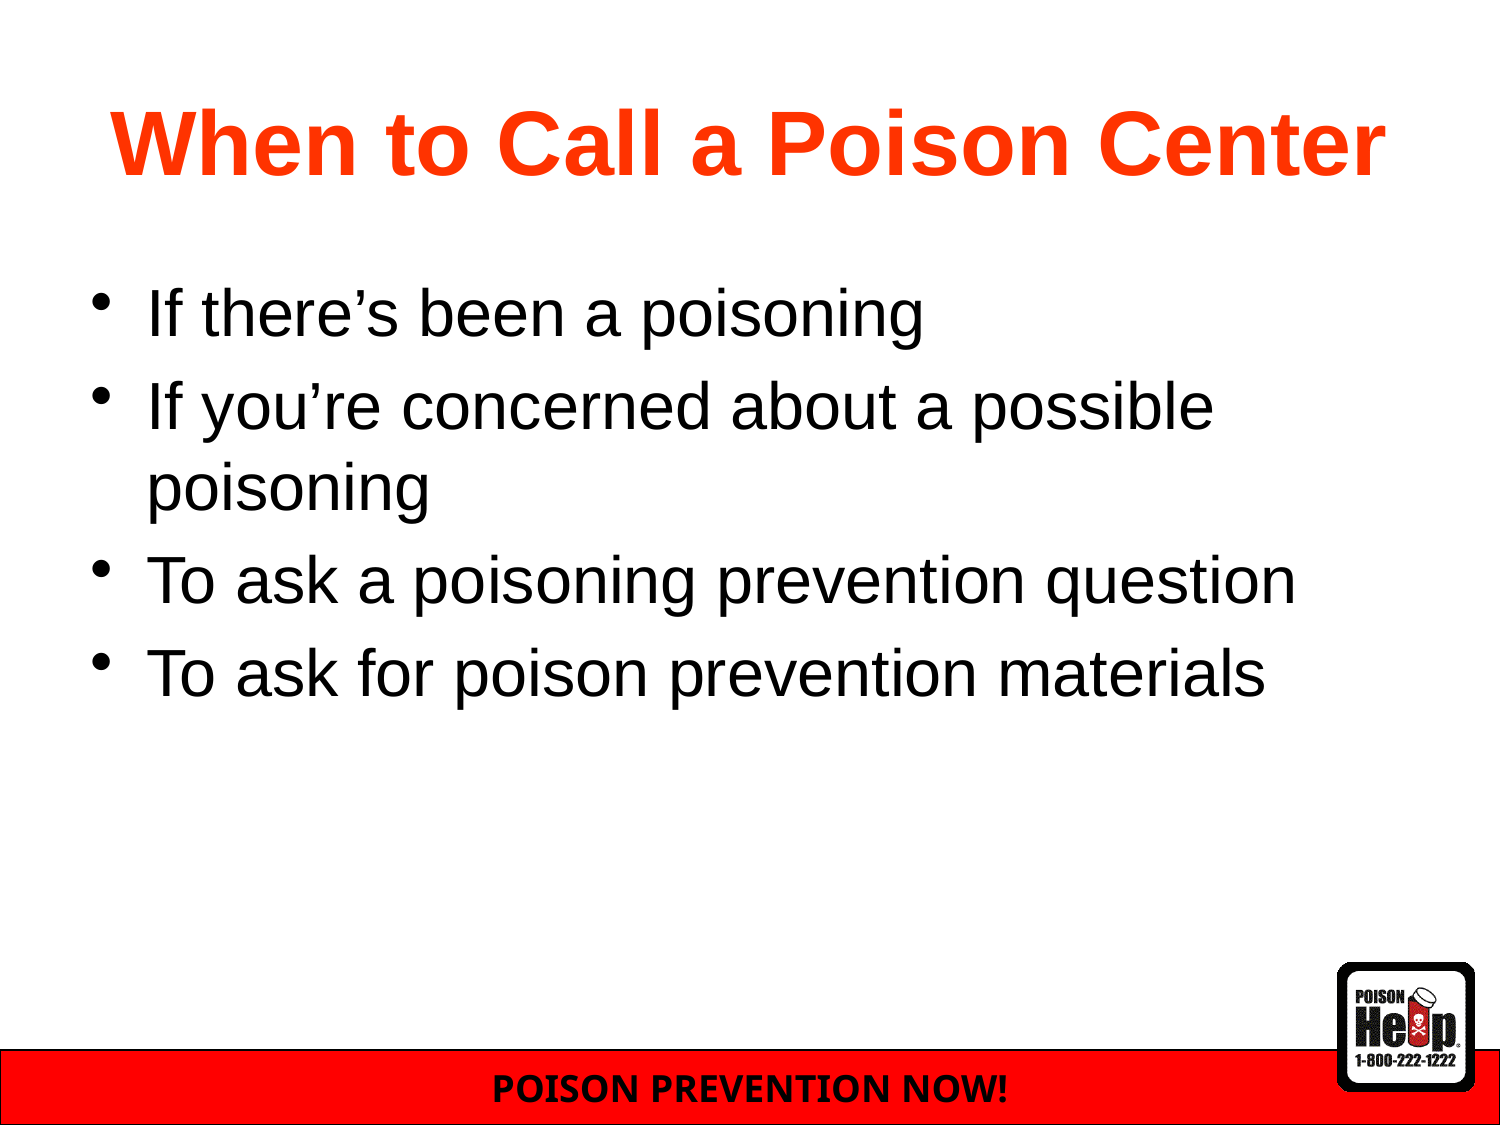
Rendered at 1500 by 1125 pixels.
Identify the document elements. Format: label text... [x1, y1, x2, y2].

text_box POISON PREVENTION NOW! [0, 1049, 1500, 1125]
list If there’s been a poisoning If you’re concerned about a possible poisoning To ask a poisoning prevention question To ask for poison prevention materials [74, 262, 1426, 1006]
title When to Call a Poison Center [74, 44, 1426, 233]
picture [1337, 962, 1476, 1092]
